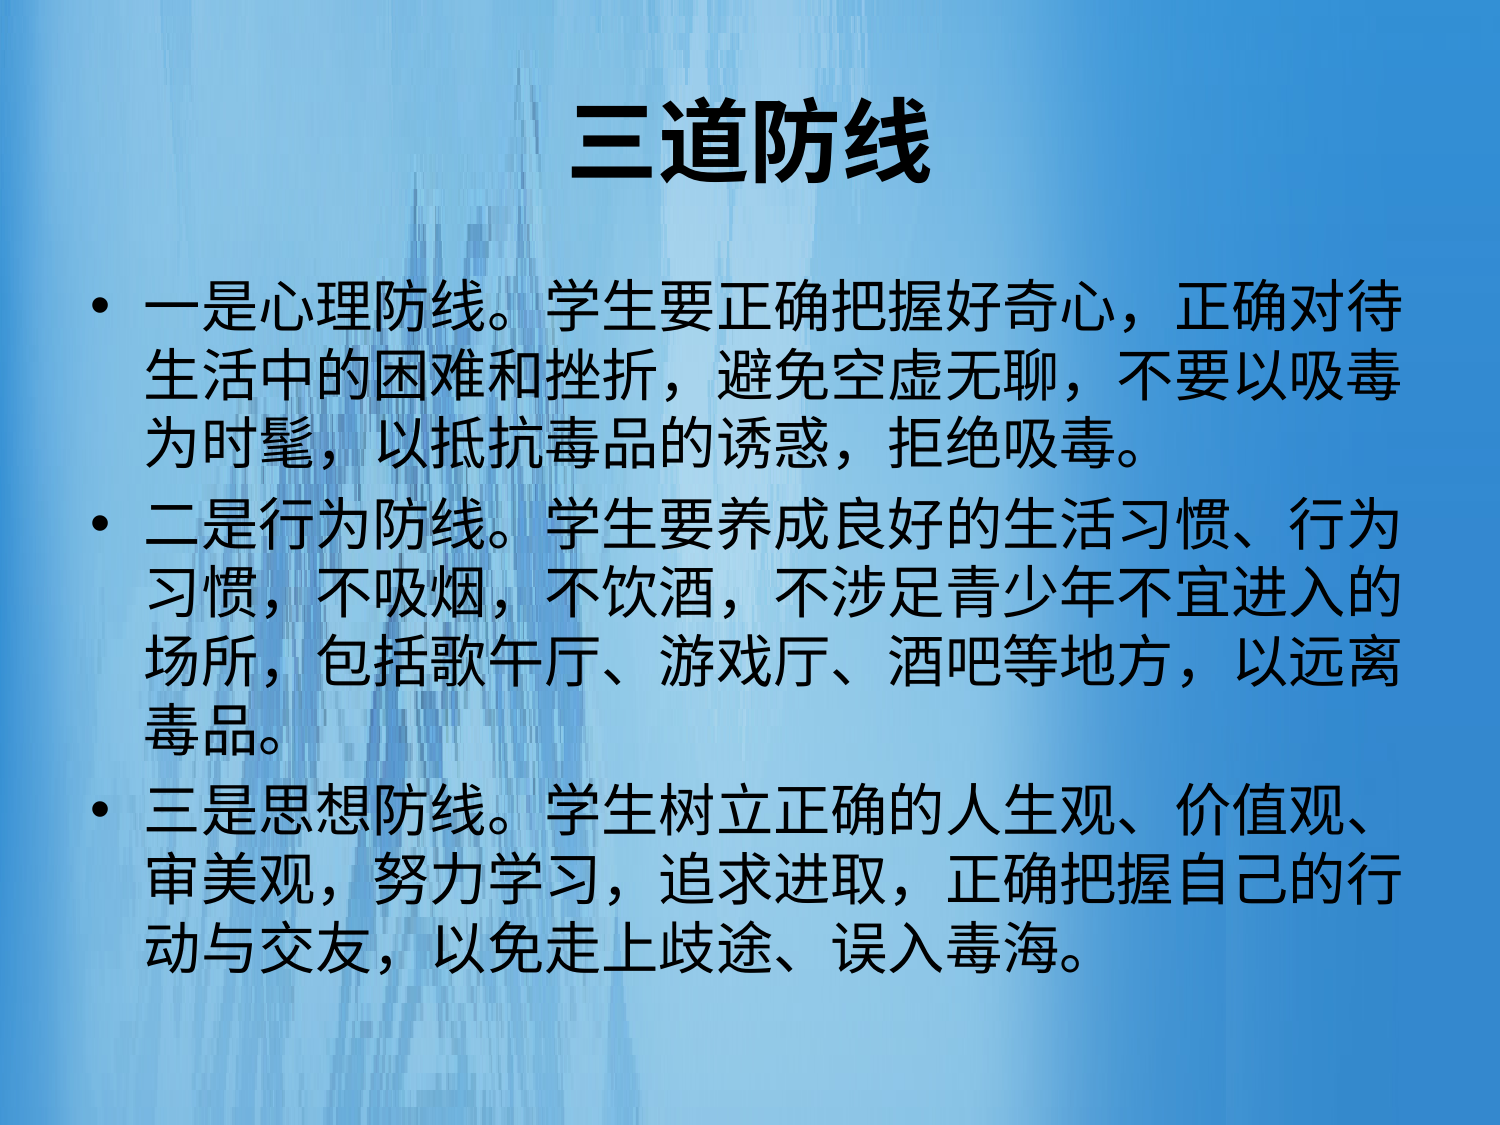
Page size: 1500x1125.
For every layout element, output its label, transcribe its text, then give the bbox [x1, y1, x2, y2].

title 三道防线 [75, 45, 1425, 233]
picture [0, 0, 1500, 1125]
list 一是心理防线。学生要正确把握好奇心，正确对待生活中的困难和挫折，避免空虚无聊，不要以吸毒为时髦，以抵抗毒品的诱惑，拒绝吸毒。 二是行为防线。学生要养成良好的生活习惯、行为习惯，不吸烟，不饮酒，不涉足青少年不宜进入的场所，包括歌午厅、游戏厅、酒吧等地方，以远离毒品。 三是思想防线。学生树立正确的人生观、价值观、审美观，努力学习，追求进取，正确把握自己的行动与交友，以免走上歧途、误入毒海。 [75, 262, 1425, 1005]
